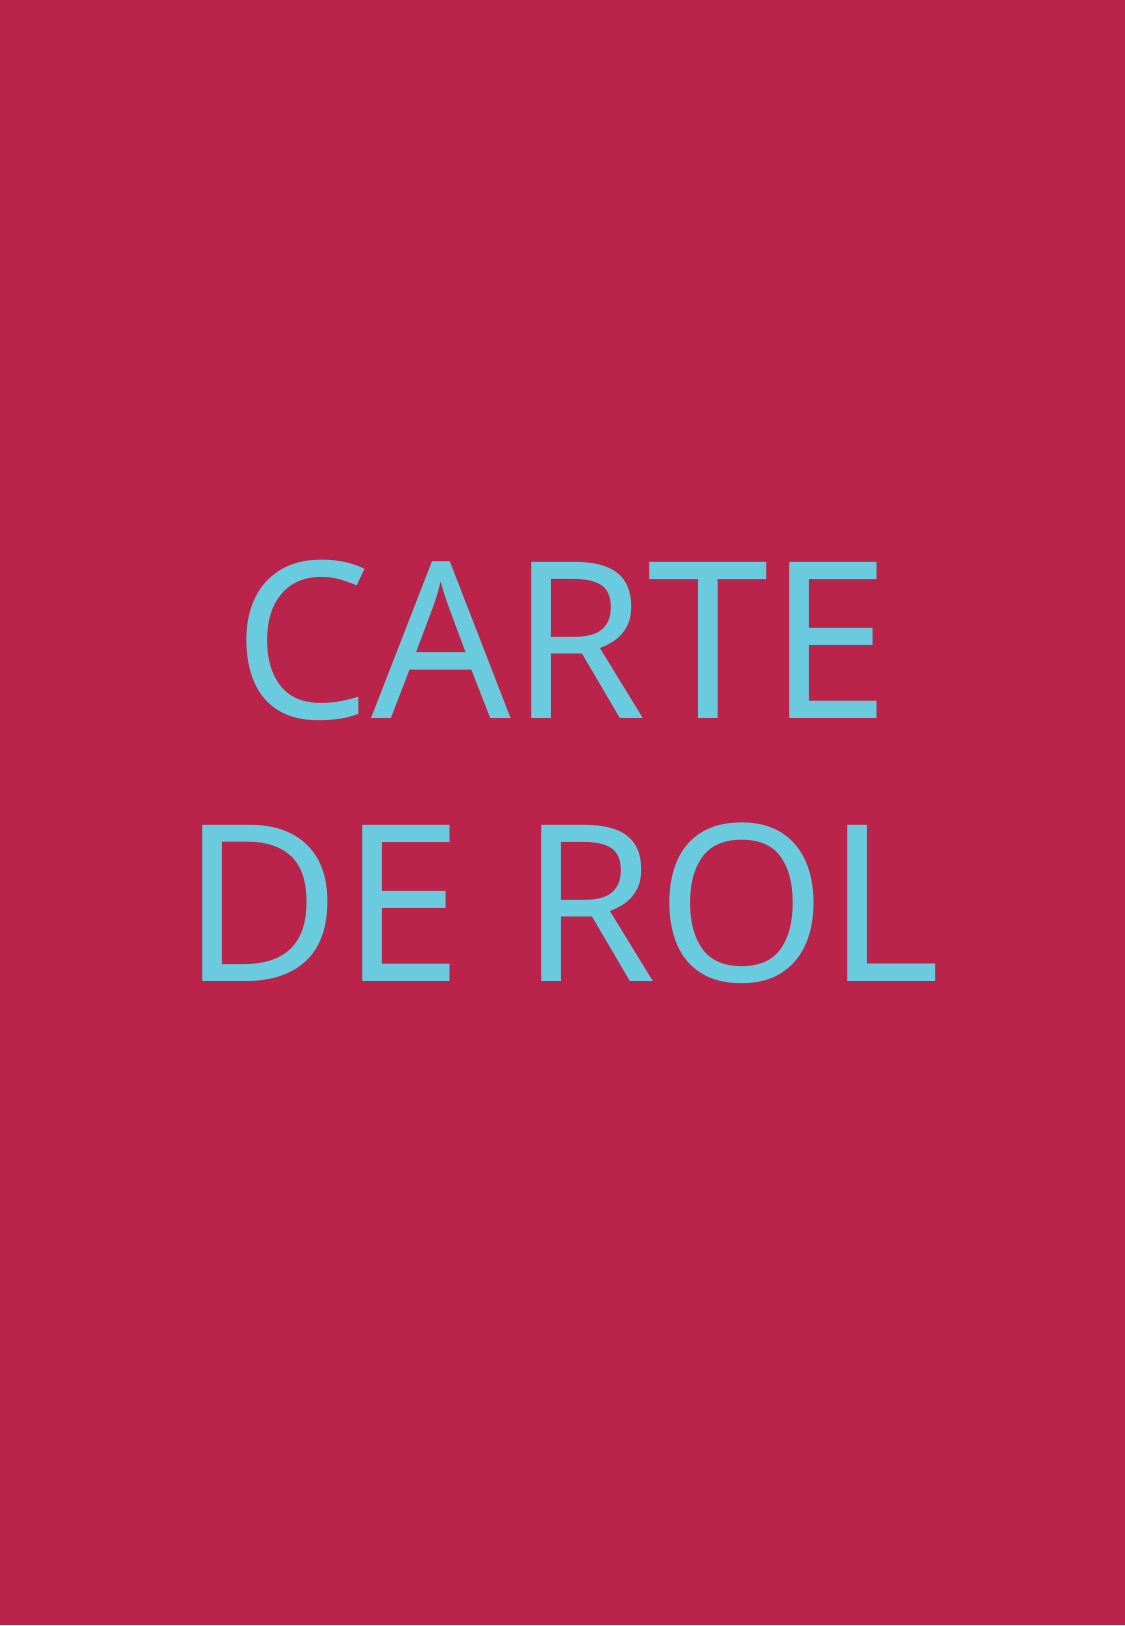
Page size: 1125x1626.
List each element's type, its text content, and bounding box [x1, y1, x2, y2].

text_box CARTE DE ROL [155, 492, 969, 1033]
text_box [0, 0, 1125, 1625]
